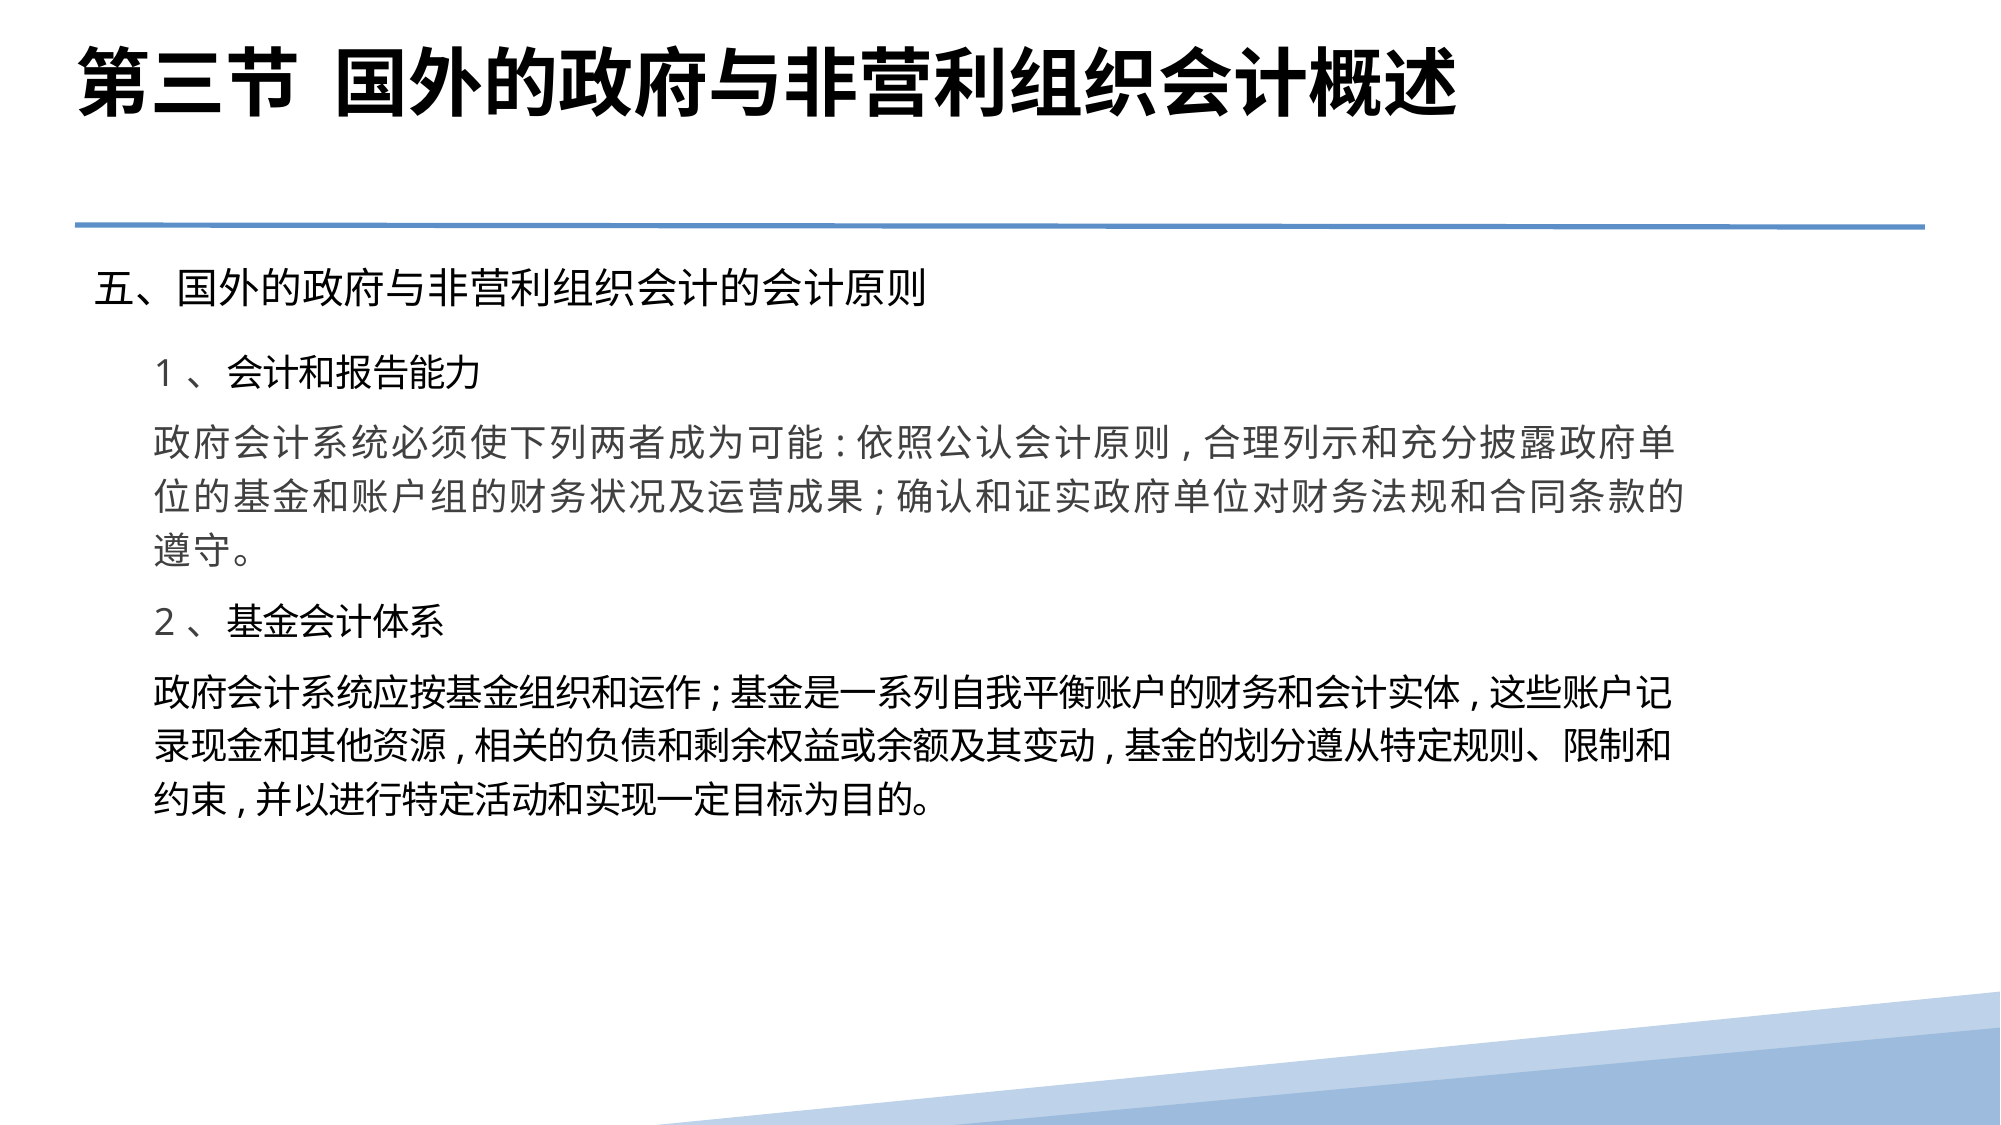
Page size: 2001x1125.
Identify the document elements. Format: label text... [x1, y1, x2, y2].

text_box 第三节 国外的政府与非营利组织会计概述 [75, 24, 1925, 125]
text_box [74, 224, 1925, 228]
text_box 五、国外的政府与非营利组织会计的会计原则 [93, 252, 1944, 327]
text_box 1、会计和报告能力 政府会计系统必须使下列两者成为可能:依照公认会计原则,合理列示和充分披露政府单位的基金和账户组的财务状况及运营成果;确认和证实政府单位对财务法规和合同条款的遵守。 2、基金会计体系 政府会计系统应按基金组织和运作;基金是一系列自我平衡账户的财务和会计实体,这些账户记录现金和其他资源,相关的负债和剩余权益或余额及其变动,基金的划分遵从特定规则、限制和约束,并以进行特定活动和实现一定目标为目的。 [143, 289, 1712, 943]
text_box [656, 991, 2000, 1125]
